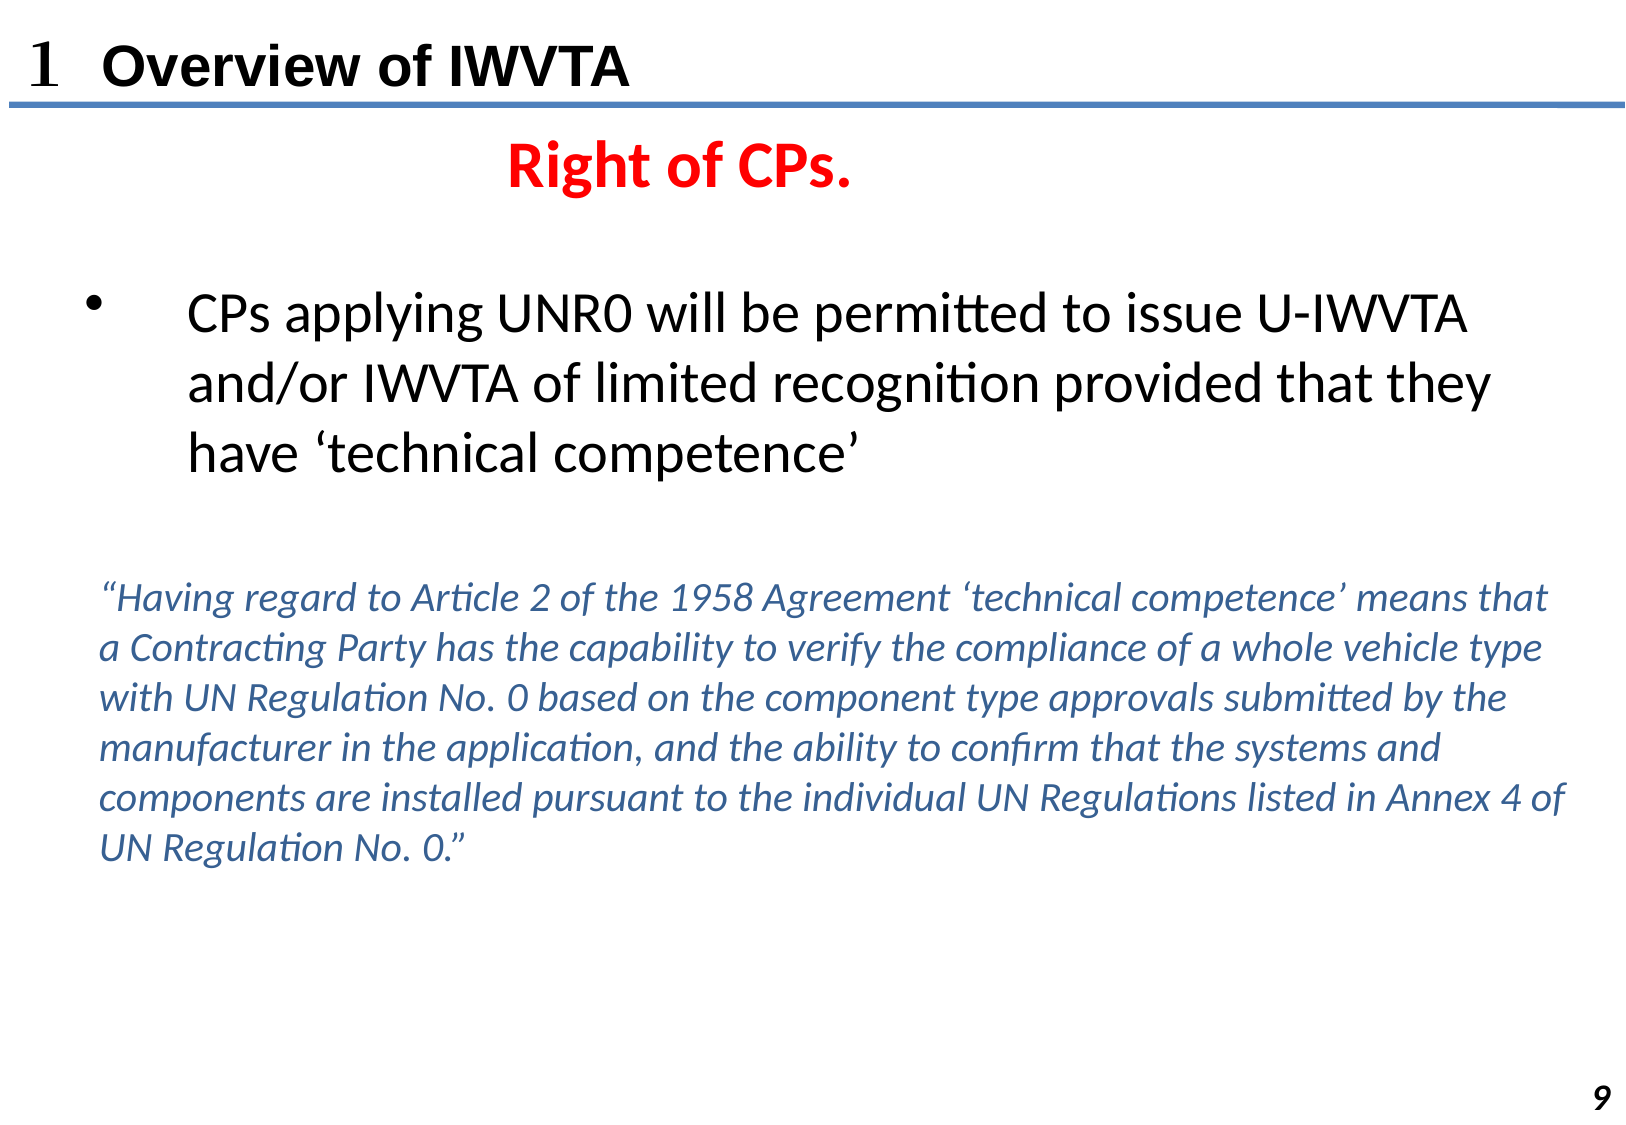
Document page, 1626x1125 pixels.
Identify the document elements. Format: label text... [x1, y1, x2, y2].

text_box CPs applying UNR0 will be permitted to issue U-IWVTA and/or IWVTA of limited recognition provided that they have ‘technical competence’ [53, 267, 1539, 492]
slide_number 9 [1245, 1065, 1625, 1125]
text_box Right of CPs. [492, 113, 869, 209]
text_box １ Overview of IWVTA [0, 20, 719, 106]
text_box “Having regard to Article 2 of the 1958 Agreement ‘technical competence’ means that a Contracting Party has the capability to verify the compliance of a whole vehicle type with UN Regulation No. 0 based on the component type approvals submitted by the manufacturer in the application, and the ability to confirm that the systems and components are installed pursuant to the individual UN Regulations listed in Annex 4 of UN Regulation No. 0.” [9, 562, 1584, 878]
